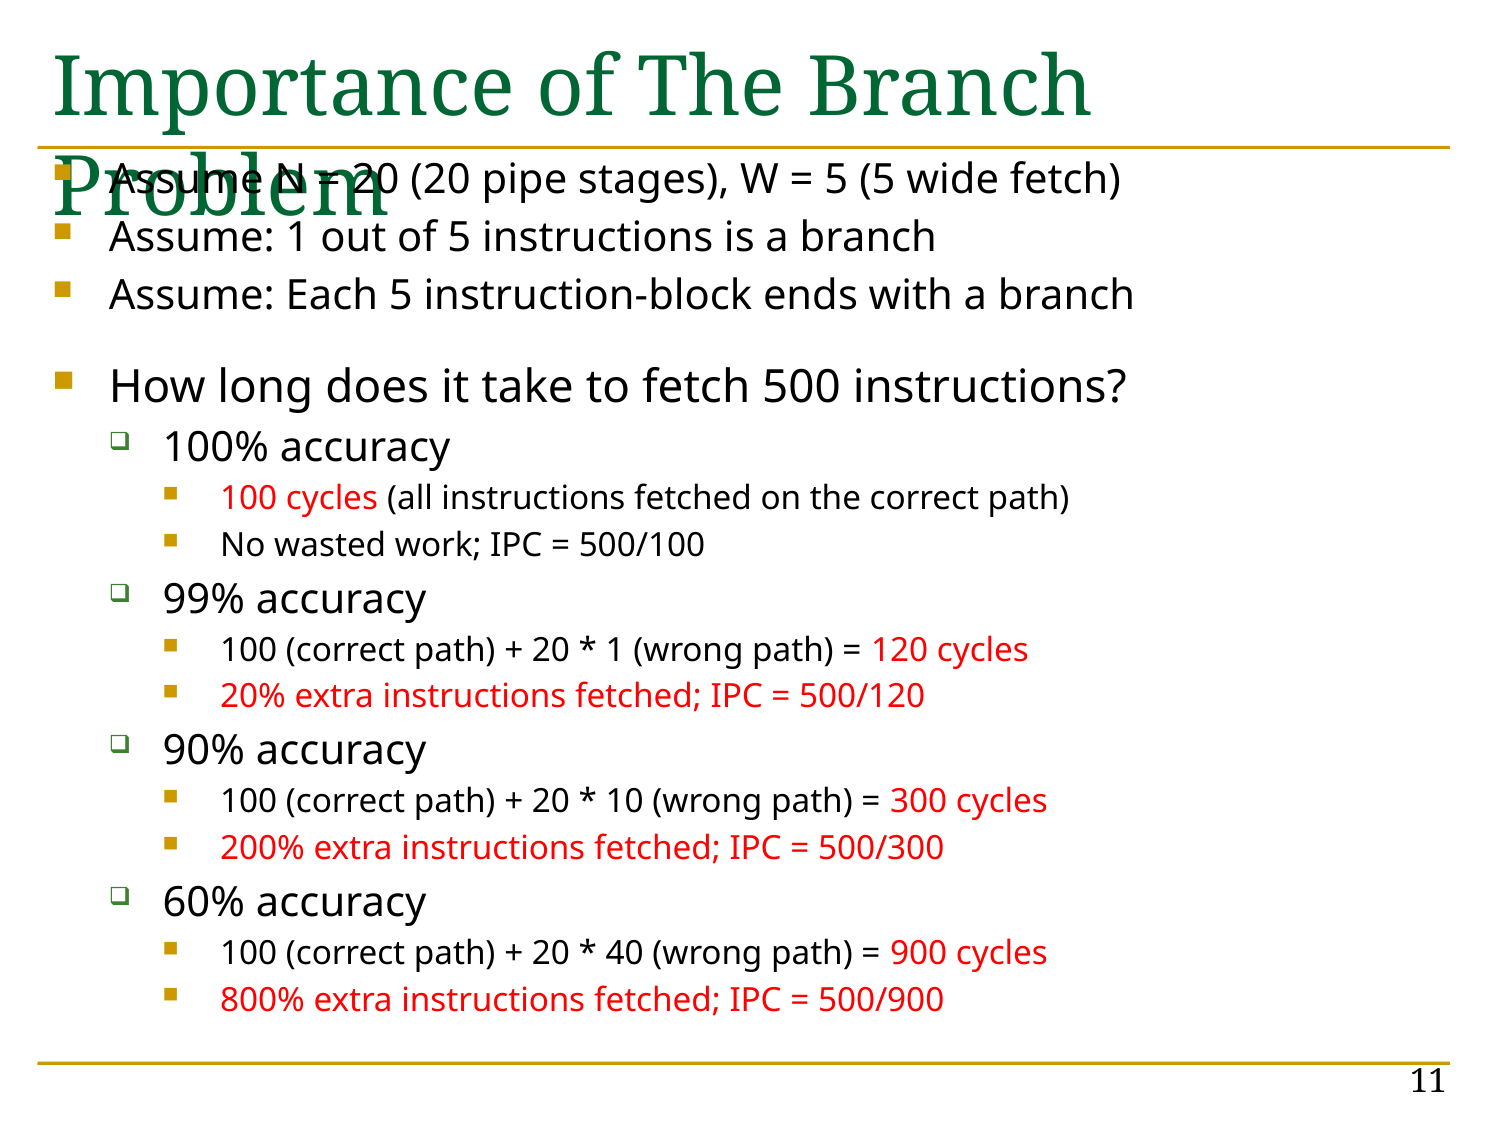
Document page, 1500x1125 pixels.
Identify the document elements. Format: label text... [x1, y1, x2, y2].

title Importance of The Branch Problem [37, 24, 1450, 144]
slide_number 11 [1111, 1036, 1462, 1112]
list Assume N = 20 (20 pipe stages), W = 5 (5 wide fetch) Assume: 1 out of 5 instructions is a branch Assume: Each 5 instruction-block ends with a branch How long does it take to fetch 500 instructions? 100% accuracy 100 cycles (all instructions fetched on the correct path) No wasted work; IPC = 500/100 99% accuracy 100 (correct path) + 20 * 1 (wrong path) = 120 cycles 20% extra instructions fetched; IPC = 500/120 90% accuracy 100 (correct path) + 20 * 10 (wrong path) = 300 cycles 200% extra instructions fetched; IPC = 500/300 60% accuracy 100 (correct path) + 20 * 40 (wrong path) = 900 cycles 800% extra instructions fetched; IPC = 500/900 [37, 144, 1450, 997]
